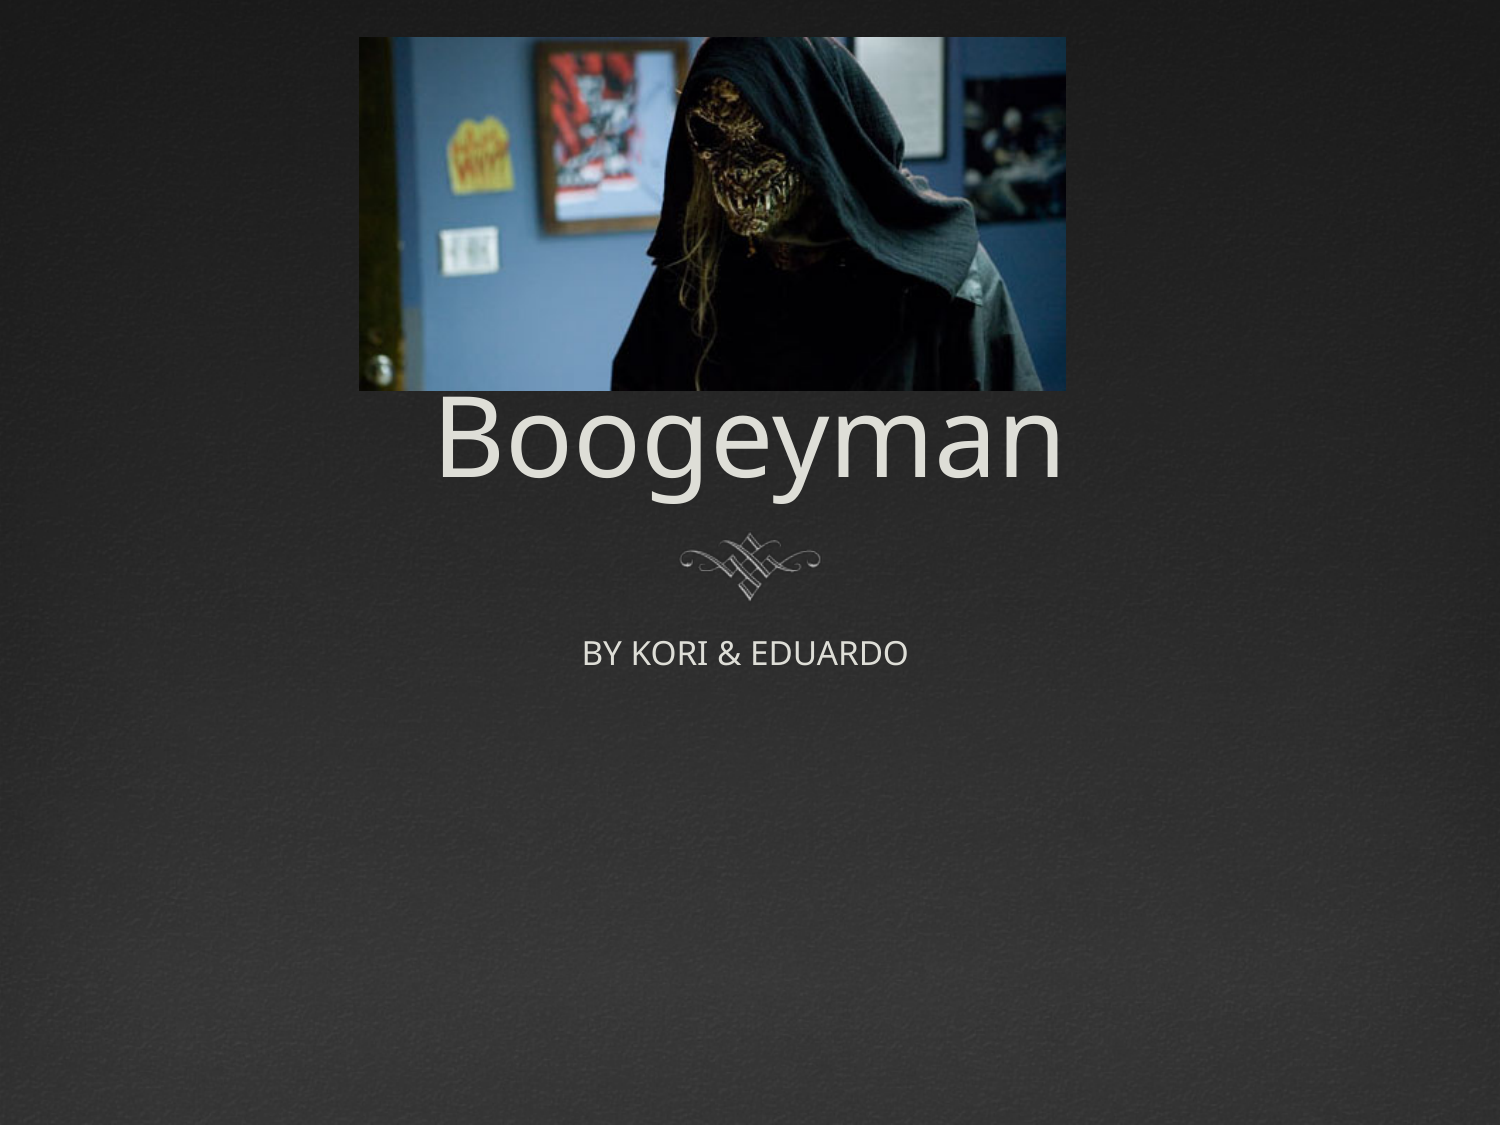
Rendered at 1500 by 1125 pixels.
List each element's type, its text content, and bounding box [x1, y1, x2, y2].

subtitle BY KORI & EDUARDO [112, 624, 1388, 913]
picture [358, 36, 1067, 392]
picture [657, 508, 843, 624]
title Boogeyman [112, 266, 1388, 508]
